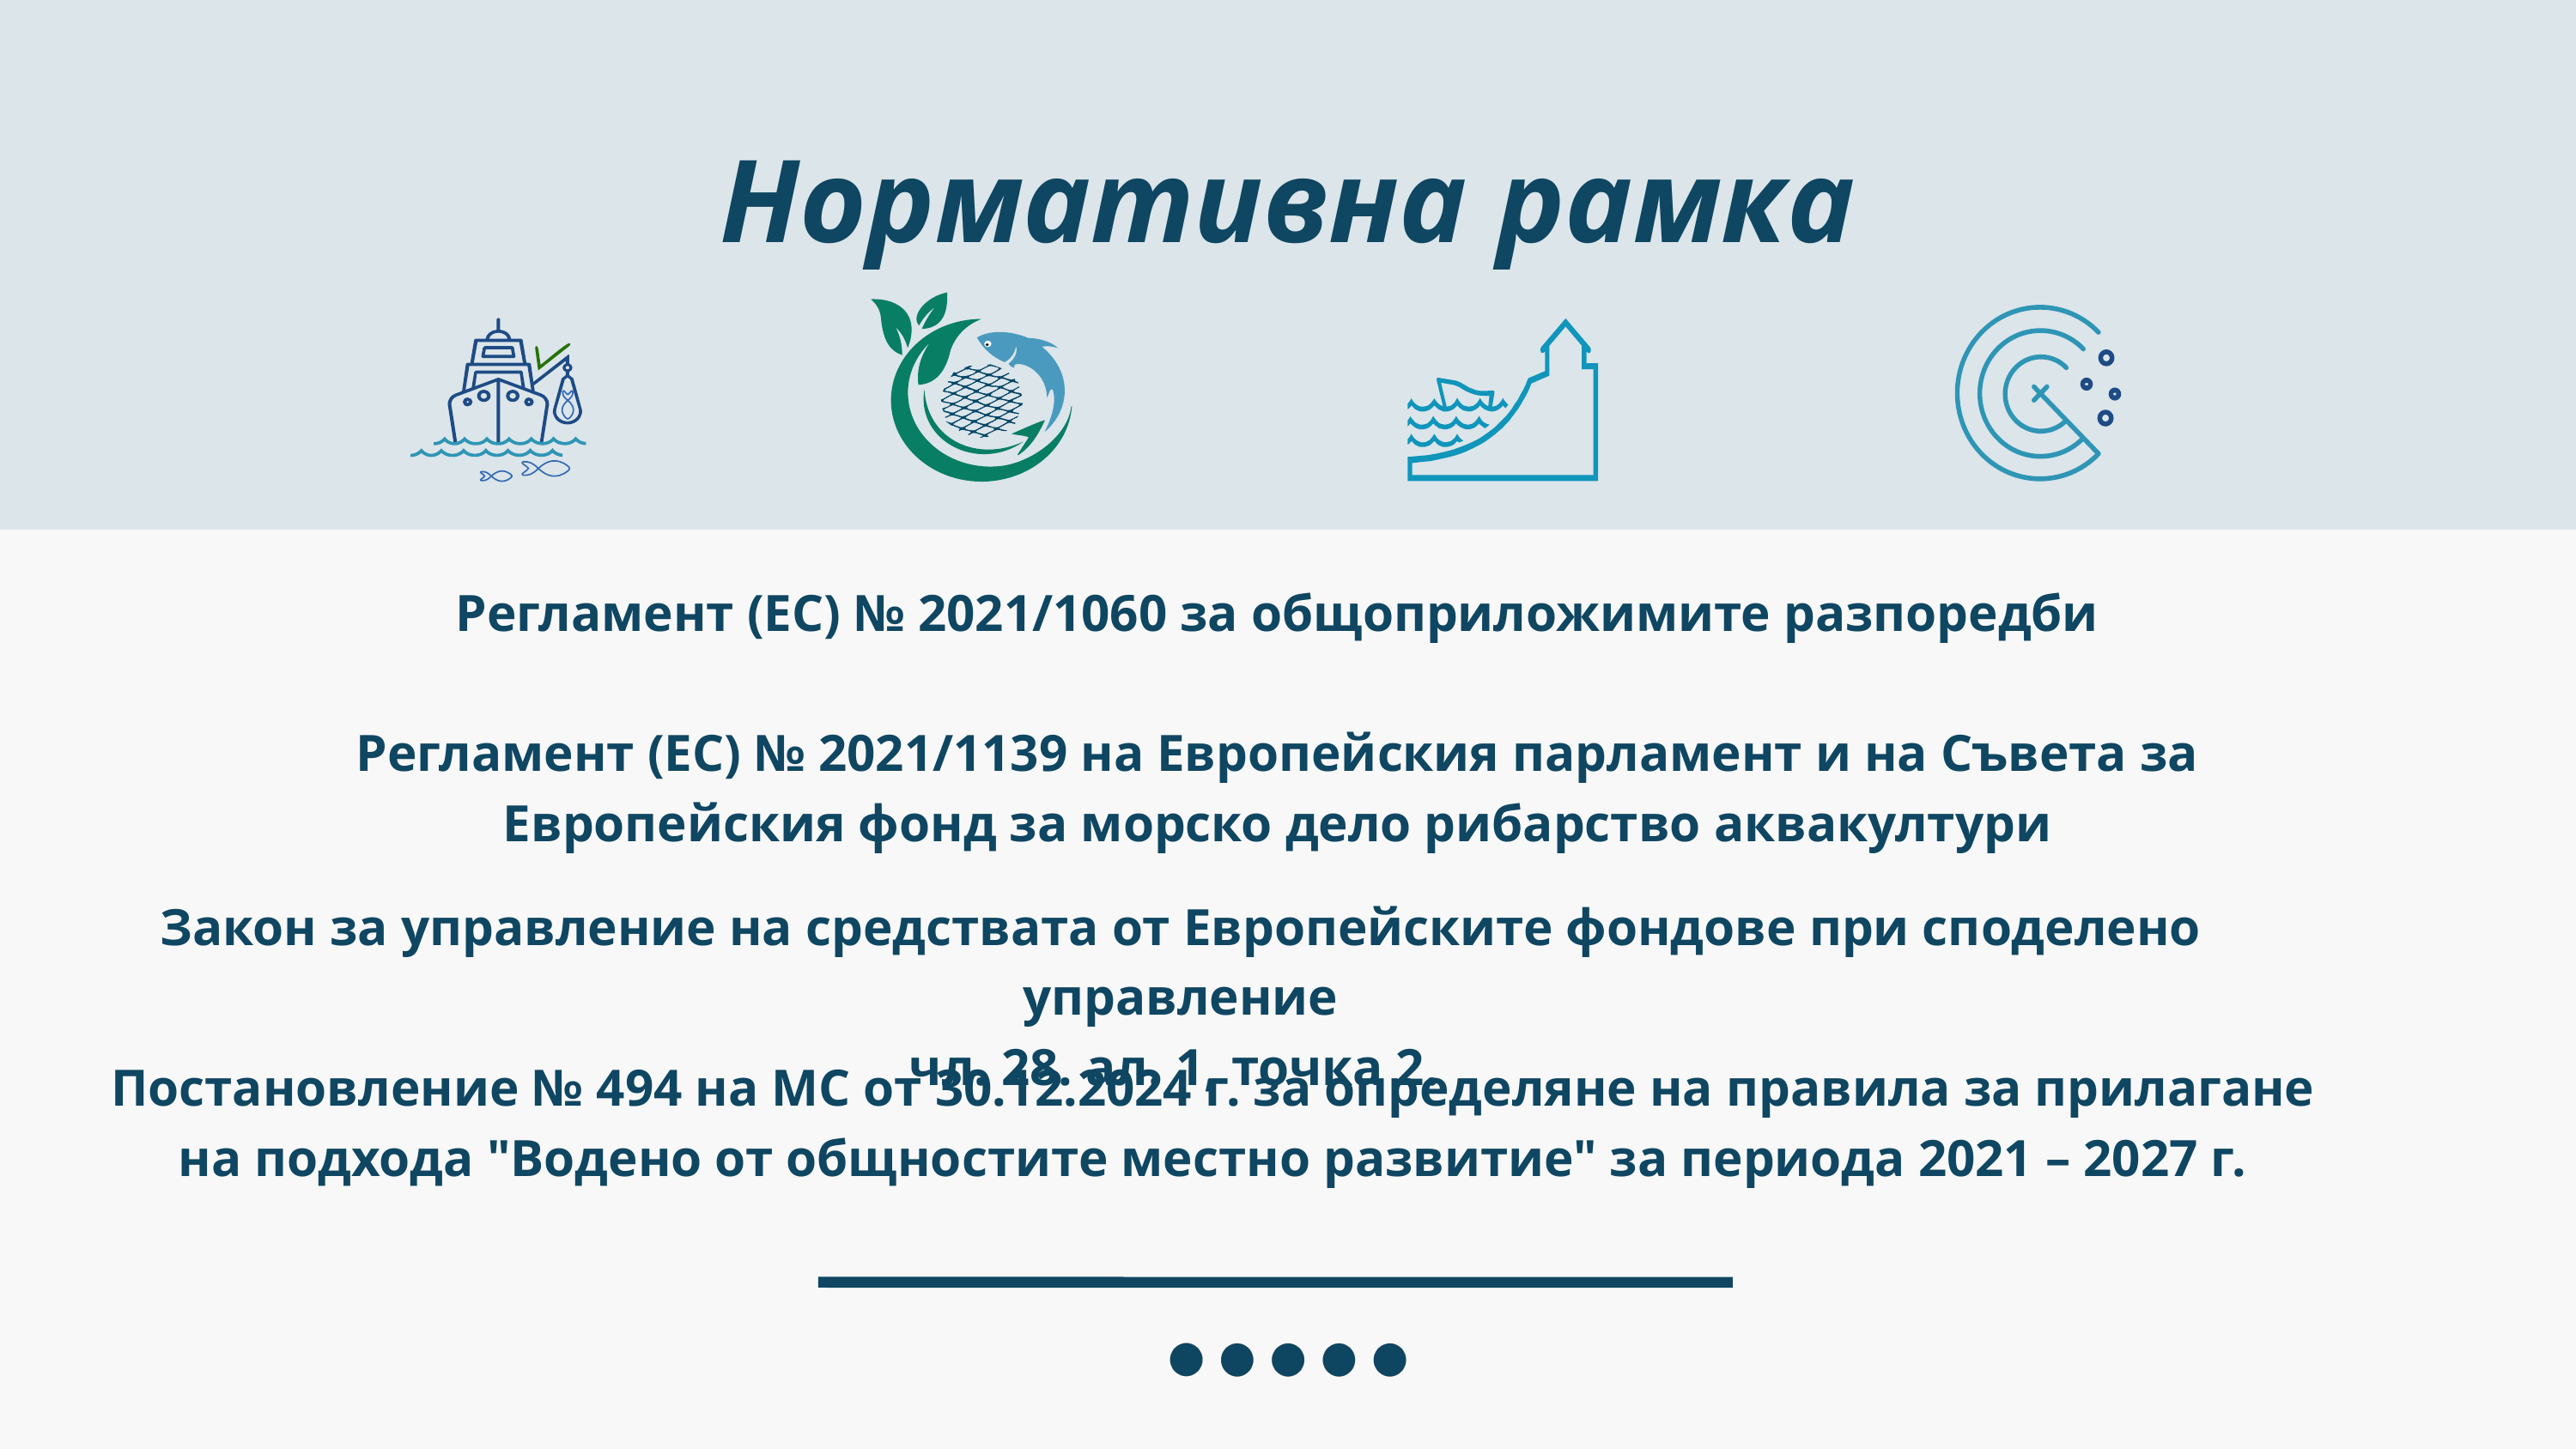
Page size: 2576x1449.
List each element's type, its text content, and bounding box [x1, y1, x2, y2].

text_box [408, 316, 588, 483]
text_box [1953, 303, 2123, 483]
text_box Регламент (ЕС) № 2021/1060 за общоприложимите разпоредби Регламент (ЕС) № 2021/1139 на Европейския парламент и на Съвета за Европейския фонд за морско дело рибарство аквакултури [289, 571, 2265, 885]
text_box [869, 290, 1074, 483]
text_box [1406, 316, 1600, 483]
text_box Закон за управление на средствата от Европейските фондове при споделено управление чл. 28. ал. 1, точка 2. [32, 885, 2330, 1096]
text_box [1170, 1342, 1406, 1378]
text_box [0, 0, 2576, 530]
text_box Постановление № 494 на МС от 30.12.2024 г. за определяне на правила за прилагане на подхода "Водено от общностите местно развитие" за периода 2021 – 2027 г. [107, 1096, 2318, 1187]
